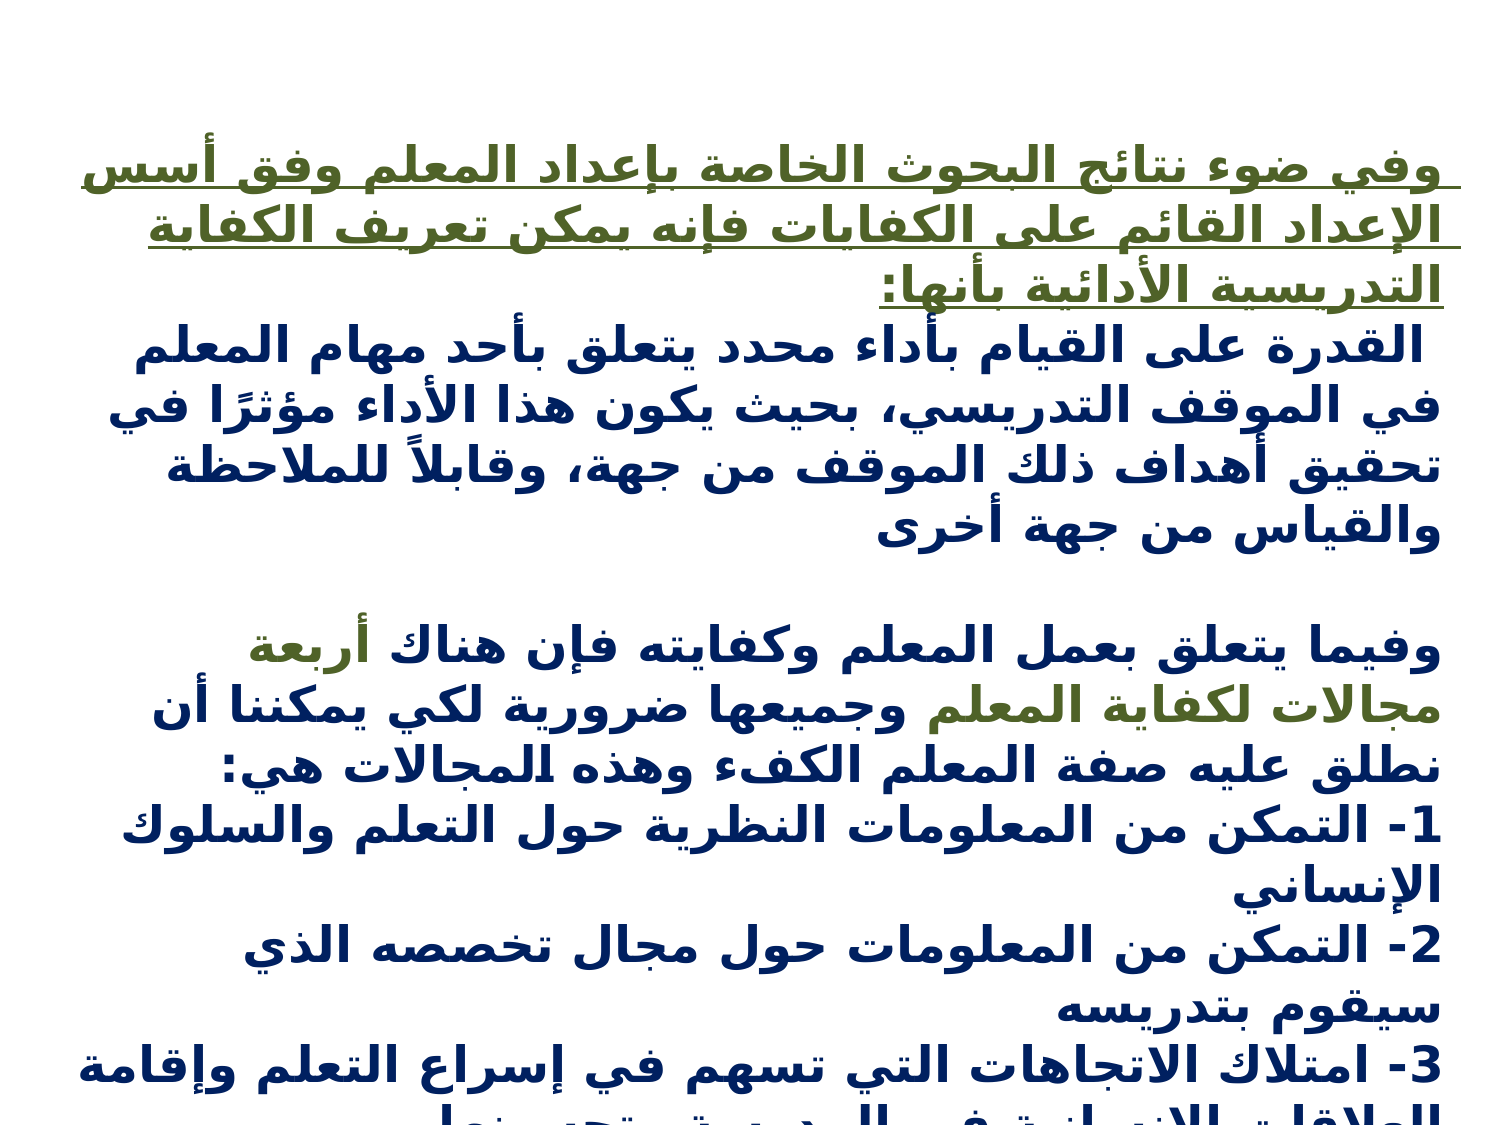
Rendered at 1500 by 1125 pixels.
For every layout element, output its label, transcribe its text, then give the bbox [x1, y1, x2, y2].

text_box وفي ضوء نتائج البحوث الخاصة بإعداد المعلم وفق أسس الإعداد القائم على الكفايات فإنه يمكن تعريف الكفاية التدريسية الأدائية بأنها: القدرة على القيام بأداء محدد يتعلق بأحد مهام المعلم في الموقف التدريسي، بحيث يكون هذا الأداء مؤثرًا في تحقيق أهداف ذلك الموقف من جهة، وقابلاً للملاحظة والقياس من جهة أخرى وفيما يتعلق بعمل المعلم وكفايته فإن هناك أربعة مجالات لكفاية المعلم وجميعها ضرورية لكي يمكننا أن نطلق عليه صفة المعلم الكفء وهذه المجالات هي: 1- التمكن من المعلومات النظرية حول التعلم والسلوك الإنساني 2- التمكن من المعلومات حول مجال تخصصه الذي سيقوم بتدريسه 3- امتلاك الاتجاهات التي تسهم في إسراع التعلم وإقامة العلاقات الإنسانية في المدرسة وتحسينها التمكن من المهارات الخاصة بالتدريس والتي تسهم بشكل أساس في تعلم التلاميذ ولذا يمكن القول بأن لكفاية المعلم ثلاثة أبعاد رئيسة هي: البعد المعرفي البعد المهاري البعد الوجداني [42, 125, 1459, 1125]
